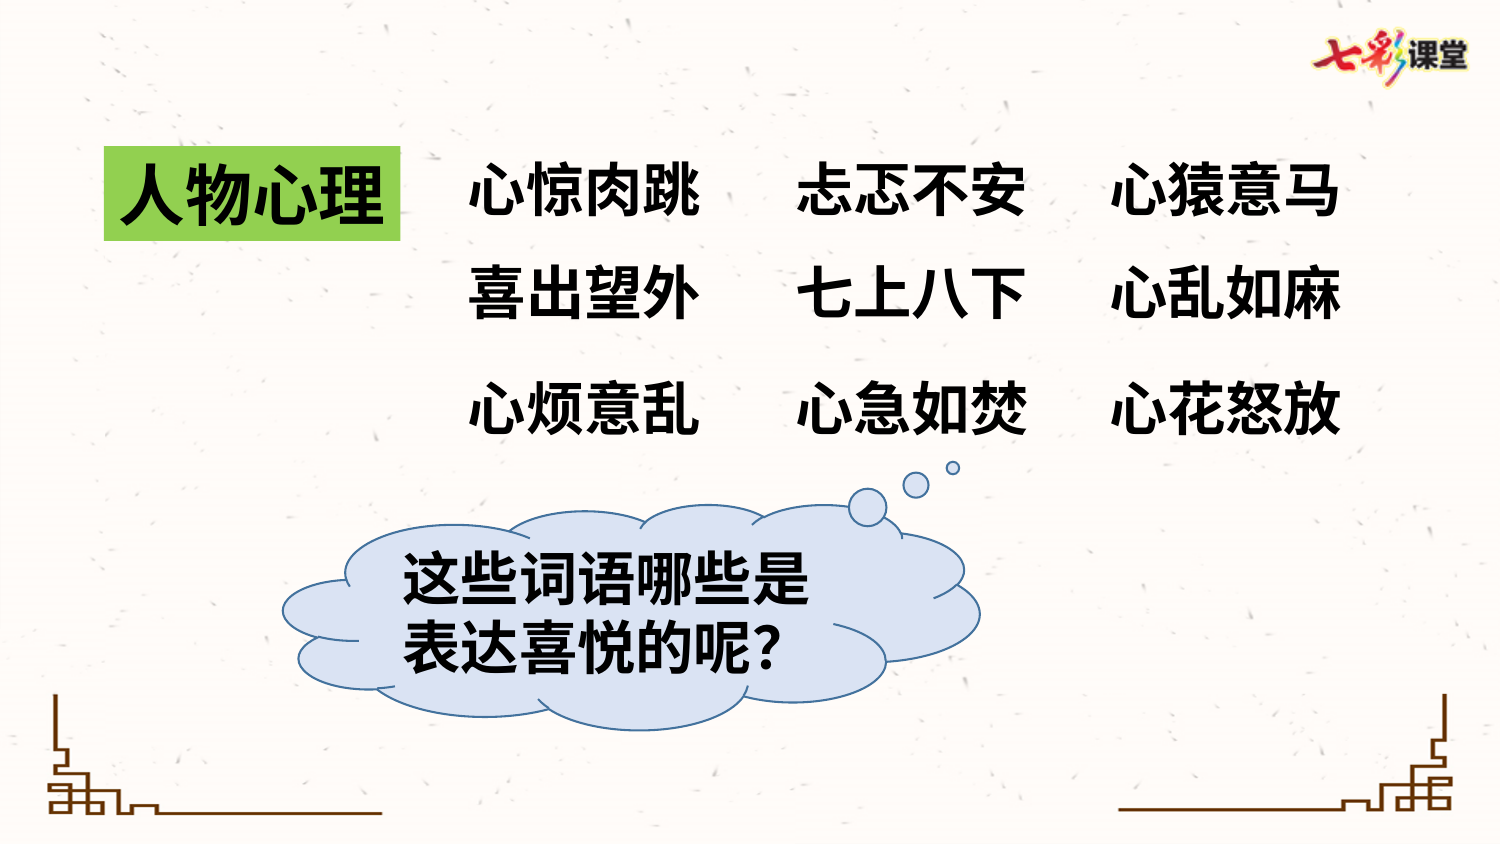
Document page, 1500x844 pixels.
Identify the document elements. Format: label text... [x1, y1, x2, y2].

text_box 这些词语哪些是表达喜悦的呢？ [281, 487, 981, 732]
text_box 七上八下 [780, 248, 1044, 334]
text_box 心烦意乱 [453, 364, 716, 450]
text_box 人物心理 [103, 146, 401, 241]
text_box 这些词语哪些是表达喜悦的呢？ [902, 471, 930, 499]
text_box 忐忑不安 [780, 146, 1044, 231]
picture [0, 0, 1500, 844]
text_box 心急如焚 [780, 364, 1044, 450]
text_box 心花怒放 [1094, 364, 1358, 450]
text_box 心乱如麻 [1094, 248, 1358, 334]
text_box 喜出望外 [453, 248, 716, 334]
text_box 心猿意马 [1094, 146, 1358, 231]
text_box 心惊肉跳 [453, 146, 716, 231]
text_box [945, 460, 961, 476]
